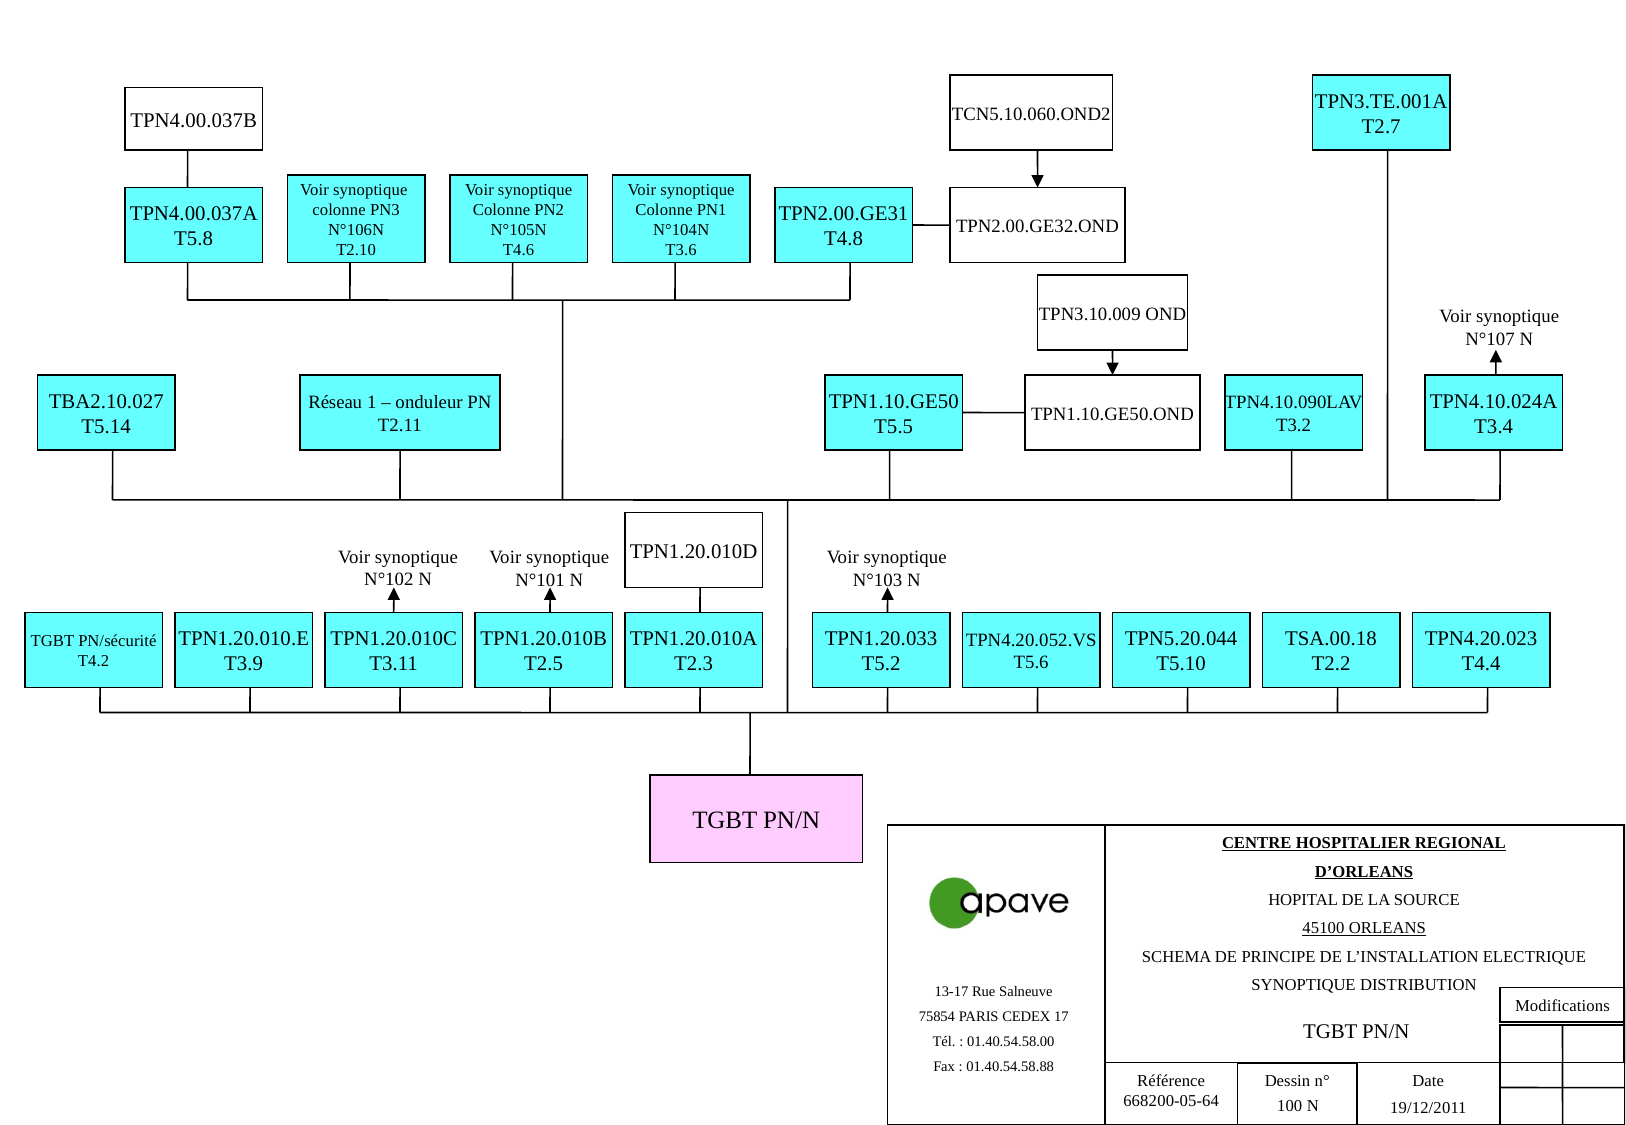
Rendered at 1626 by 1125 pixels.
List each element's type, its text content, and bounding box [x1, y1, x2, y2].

text_box TPN1.20.010C T3.11 [324, 612, 463, 688]
text_box TPN4.20.023 T4.4 [1412, 612, 1550, 688]
text_box TPN1.10.GE50 T5.5 [824, 374, 963, 450]
text_box TPN1.20.010A T2.3 [624, 612, 763, 688]
text_box TPN1.20.010.E T3.9 [174, 612, 313, 688]
text_box TSA.00.18 T2.2 [1262, 612, 1400, 688]
text_box TPN1.20.010D [624, 512, 763, 588]
text_box TPN4.20.052.VS T5.6 [962, 612, 1100, 688]
text_box Réseau 1 – onduleur PN T2.11 [300, 374, 501, 450]
text_box [1106, 349, 1119, 376]
text_box TPN3.TE.001A T2.7 [1312, 74, 1450, 150]
text_box TPN3.10.009 OND [1037, 274, 1188, 350]
text_box Voir synoptique N°107 N [1424, 296, 1574, 356]
picture [900, 863, 1097, 944]
text_box TGBT PN/sécurité T4.2 [24, 612, 163, 688]
text_box TCN5.10.060.OND2 [949, 74, 1113, 150]
text_box TPN1.10.GE50.OND [1025, 374, 1201, 450]
text_box TGBT PN/N [649, 774, 863, 863]
text_box TGBT PN/N [1288, 1009, 1425, 1050]
text_box Voir synoptique Colonne PN1 N°104N T3.6 [612, 174, 750, 263]
text_box Voir synoptique colonne PN3 N°106N T2.10 [287, 174, 425, 263]
text_box TPN1.20.010B T2.5 [474, 612, 613, 688]
text_box Voir synoptique N°101 N [474, 537, 624, 598]
text_box TPN2.00.GE31 T4.8 [774, 187, 913, 263]
text_box TPN4.10.090LAV T3.2 [1224, 374, 1363, 450]
text_box 100 N [1262, 1087, 1334, 1123]
text_box TPN4.00.037B [124, 87, 263, 150]
text_box TPN4.00.037A T5.8 [124, 187, 263, 263]
text_box [387, 597, 400, 613]
text_box [1031, 149, 1044, 188]
text_box TPN1.20.033 T5.2 [812, 612, 950, 688]
text_box TPN2.00.GE32.OND [950, 187, 1126, 263]
text_box TPN4.10.024A T3.4 [1424, 374, 1563, 450]
text_box TBA2.10.027 T5.14 [37, 374, 175, 450]
text_box Voir synoptique N°103 N [811, 537, 962, 598]
text_box 19/12/2011 [1375, 1089, 1482, 1125]
text_box Voir synoptique N°102 N [323, 536, 473, 597]
text_box TPN5.20.044 T5.10 [1112, 612, 1250, 688]
text_box Voir synoptique Colonne PN2 N°105N T4.6 [449, 174, 588, 263]
text_box [1489, 356, 1503, 376]
